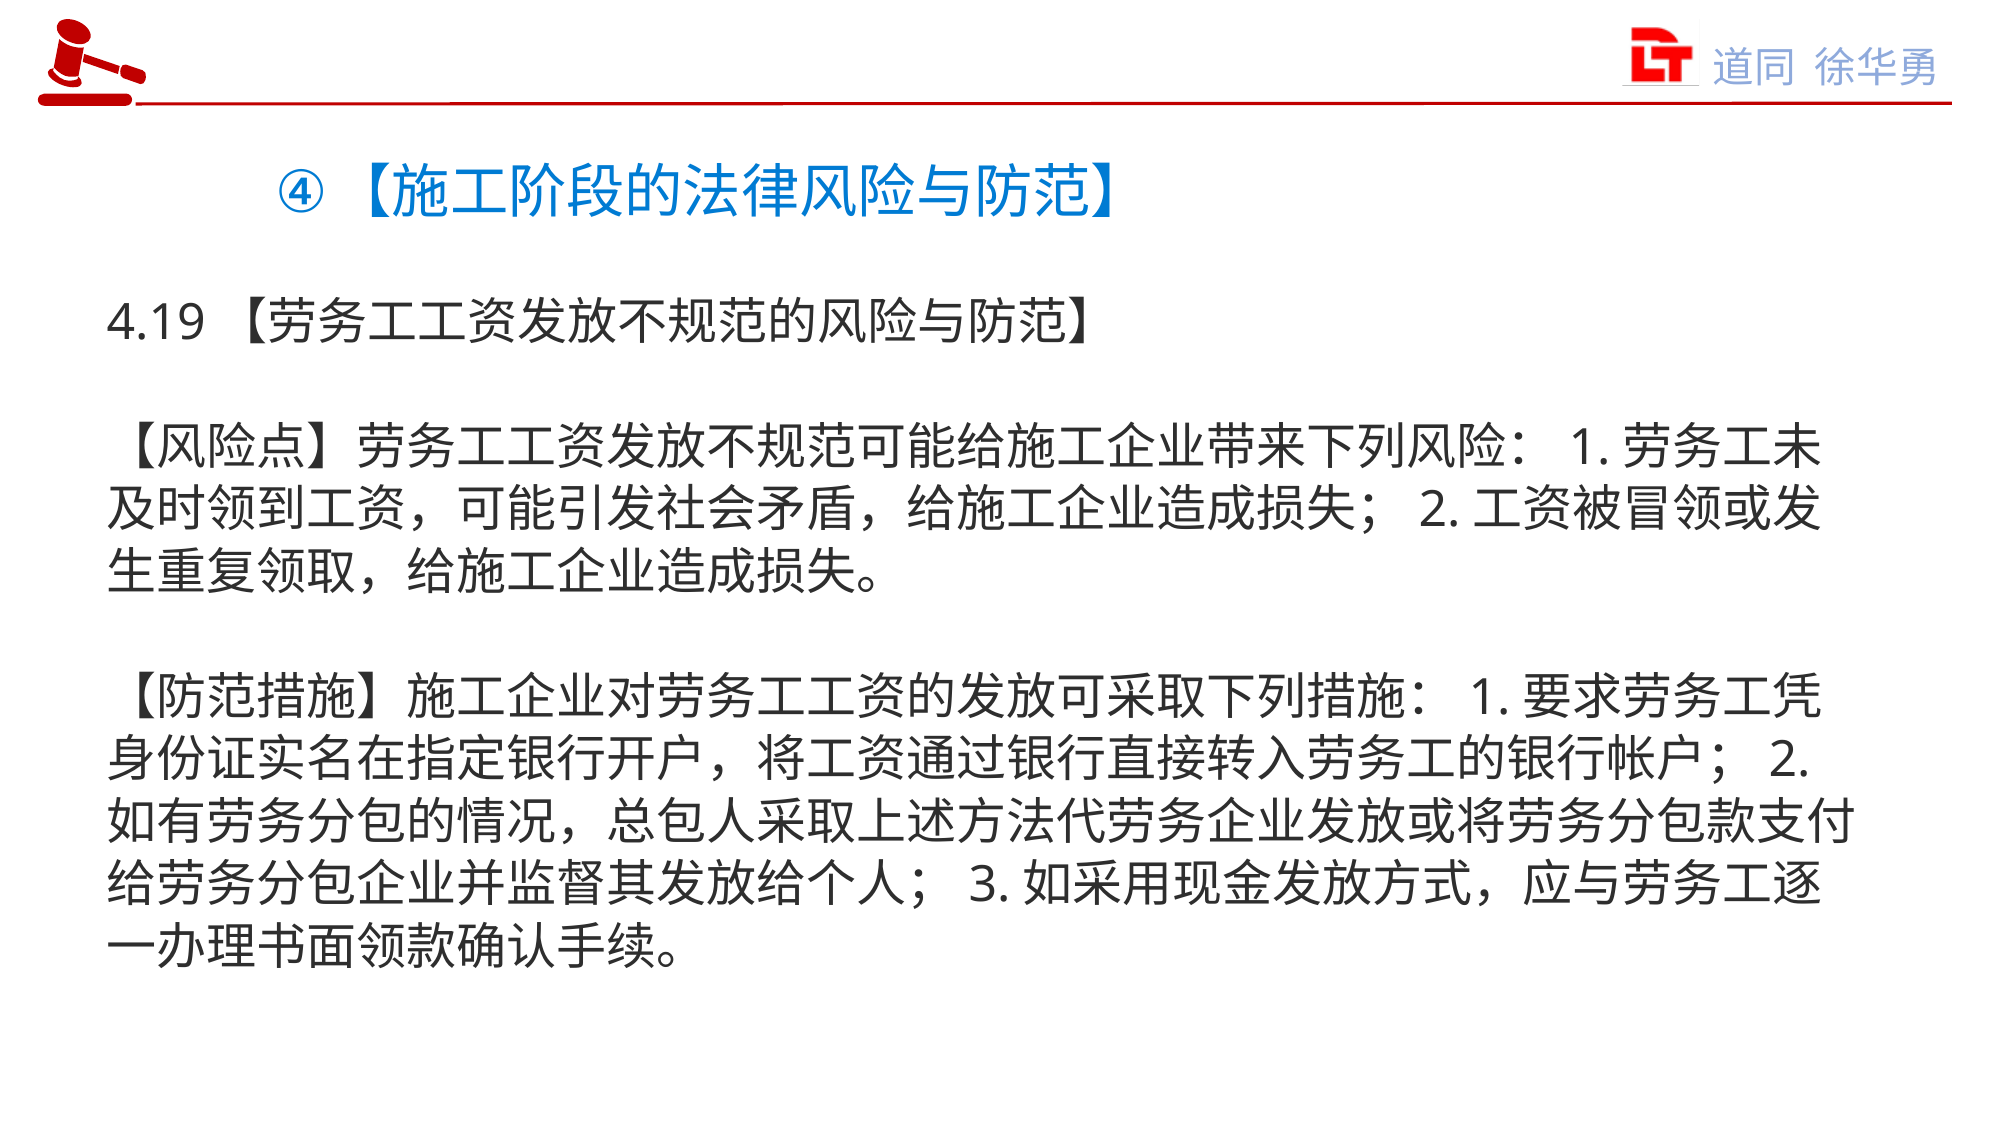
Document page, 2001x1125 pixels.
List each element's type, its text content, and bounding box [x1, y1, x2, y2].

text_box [37, 17, 1954, 106]
picture [1622, 19, 1699, 97]
text_box 【施工阶段的法律风险与防范】 4.19【劳务工工资发放不规范的风险与防范】 【风险点】劳务工工资发放不规范可能给施工企业带来下列风险：1.劳务工未及时领到工资，可能引发社会矛盾，给施工企业造成损失；2.工资被冒领或发生重复领取，给施工企业造成损失。 【防范措施】施工企业对劳务工工资的发放可采取下列措施：1.要求劳务工凭身份证实名在指定银行开户，将工资通过银行直接转入劳务工的银行帐户；2.如有劳务分包的情况，总包人采取上述方法代劳务企业发放或将劳务分包款支付给劳务分包企业并监督其发放给个人；3.如采用现金发放方式，应与劳务工逐一办理书面领款确认手续。 [91, 154, 1872, 982]
